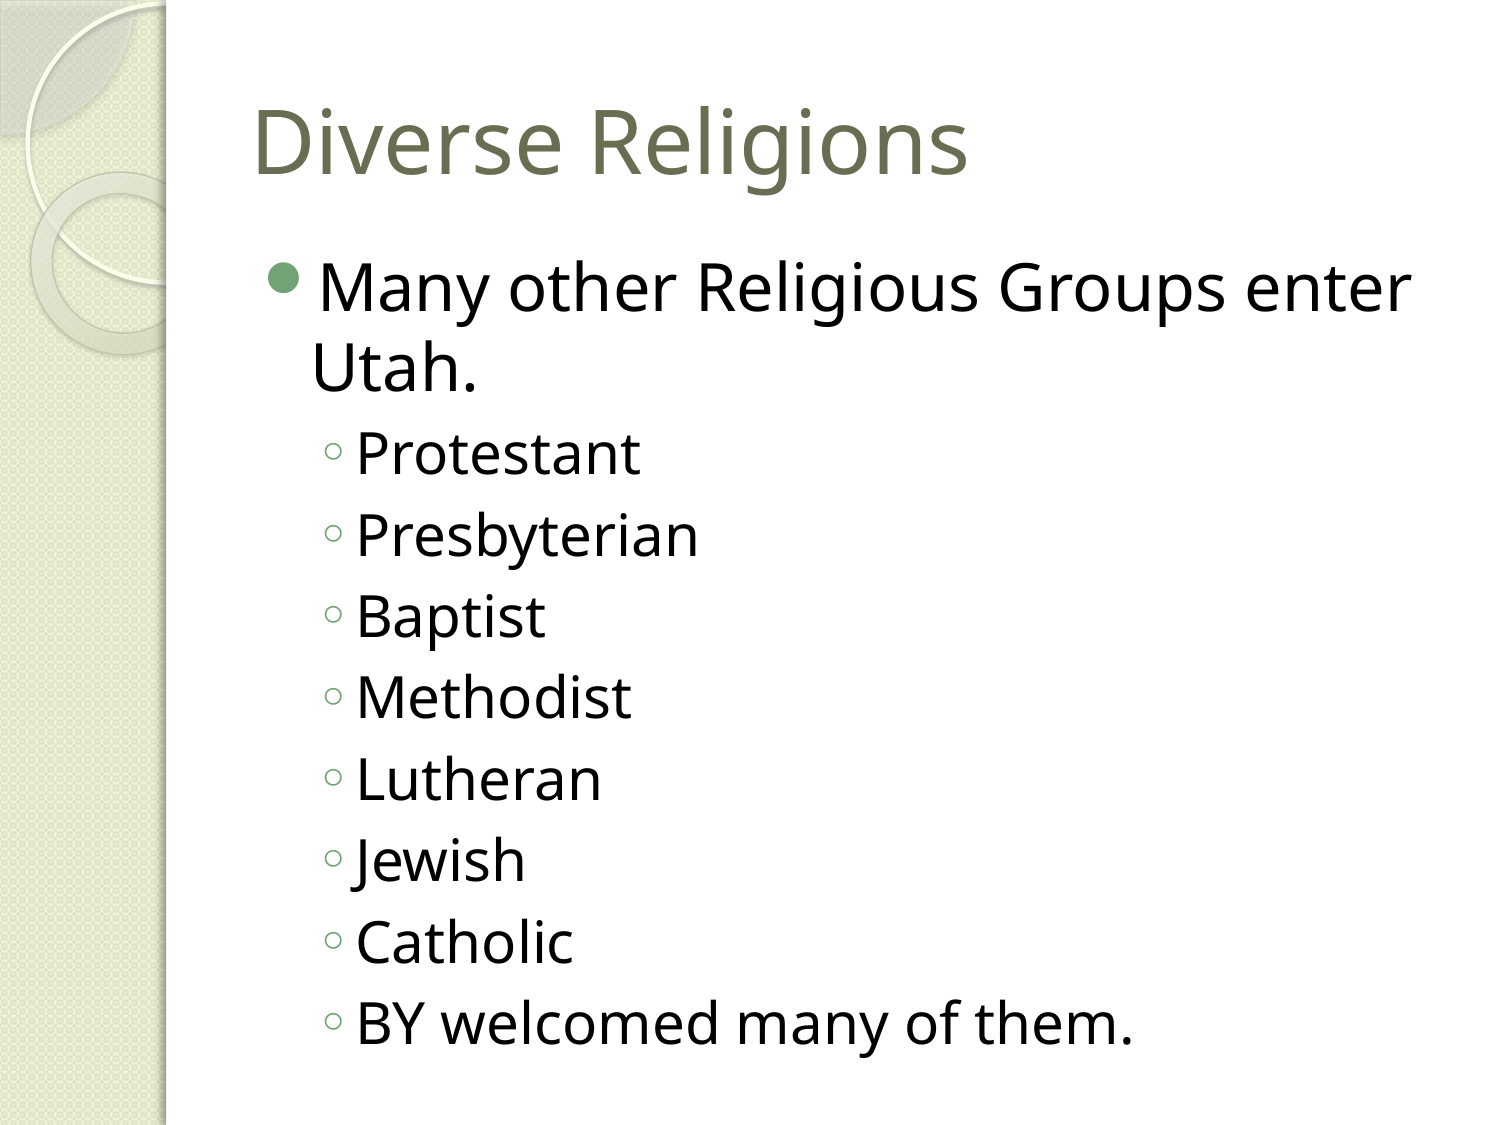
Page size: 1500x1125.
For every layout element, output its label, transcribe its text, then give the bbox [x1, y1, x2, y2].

title Diverse Religions [235, 45, 1466, 233]
list Many other Religious Groups enter Utah. Protestant Presbyterian Baptist Methodist Lutheran Jewish Catholic BY welcomed many of them. [235, 237, 1466, 1025]
